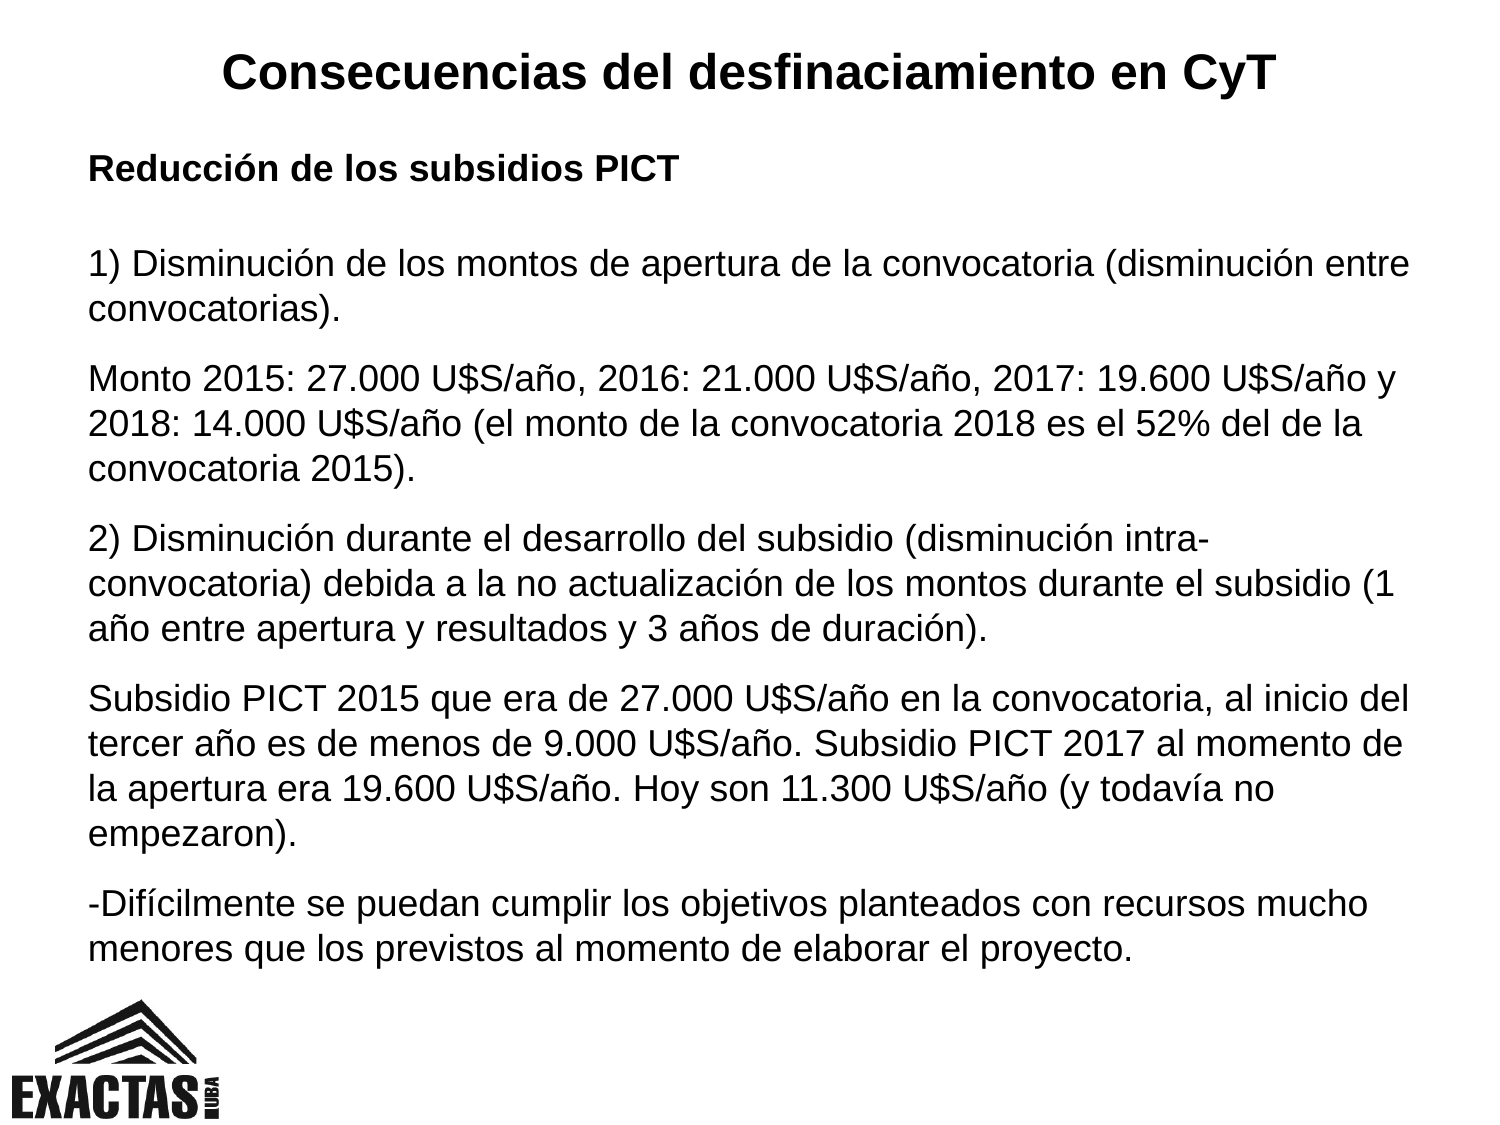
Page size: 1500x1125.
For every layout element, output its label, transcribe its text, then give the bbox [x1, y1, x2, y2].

text_box Reducción de los subsidios PICT 1) Disminución de los montos de apertura de la convocatoria (disminución entre convocatorias). Monto 2015: 27.000 U$S/año, 2016: 21.000 U$S/año, 2017: 19.600 U$S/año y 2018: 14.000 U$S/año (el monto de la convocatoria 2018 es el 52% del de la convocatoria 2015). 2) Disminución durante el desarrollo del subsidio (disminución intra-convocatoria) debida a la no actualización de los montos durante el subsidio (1 año entre apertura y resultados y 3 años de duración). Subsidio PICT 2015 que era de 27.000 U$S/año en la convocatoria, al inicio del tercer año es de menos de 9.000 U$S/año. Subsidio PICT 2017 al momento de la apertura era 19.600 U$S/año. Hoy son 11.300 U$S/año (y todavía no empezaron). -Difícilmente se puedan cumplir los objetivos planteados con recursos mucho menores que los previstos al momento de elaborar el proyecto. [73, 136, 1432, 977]
text_box Consecuencias del desfinaciamiento en CyT [0, 32, 1500, 107]
picture [12, 999, 219, 1119]
